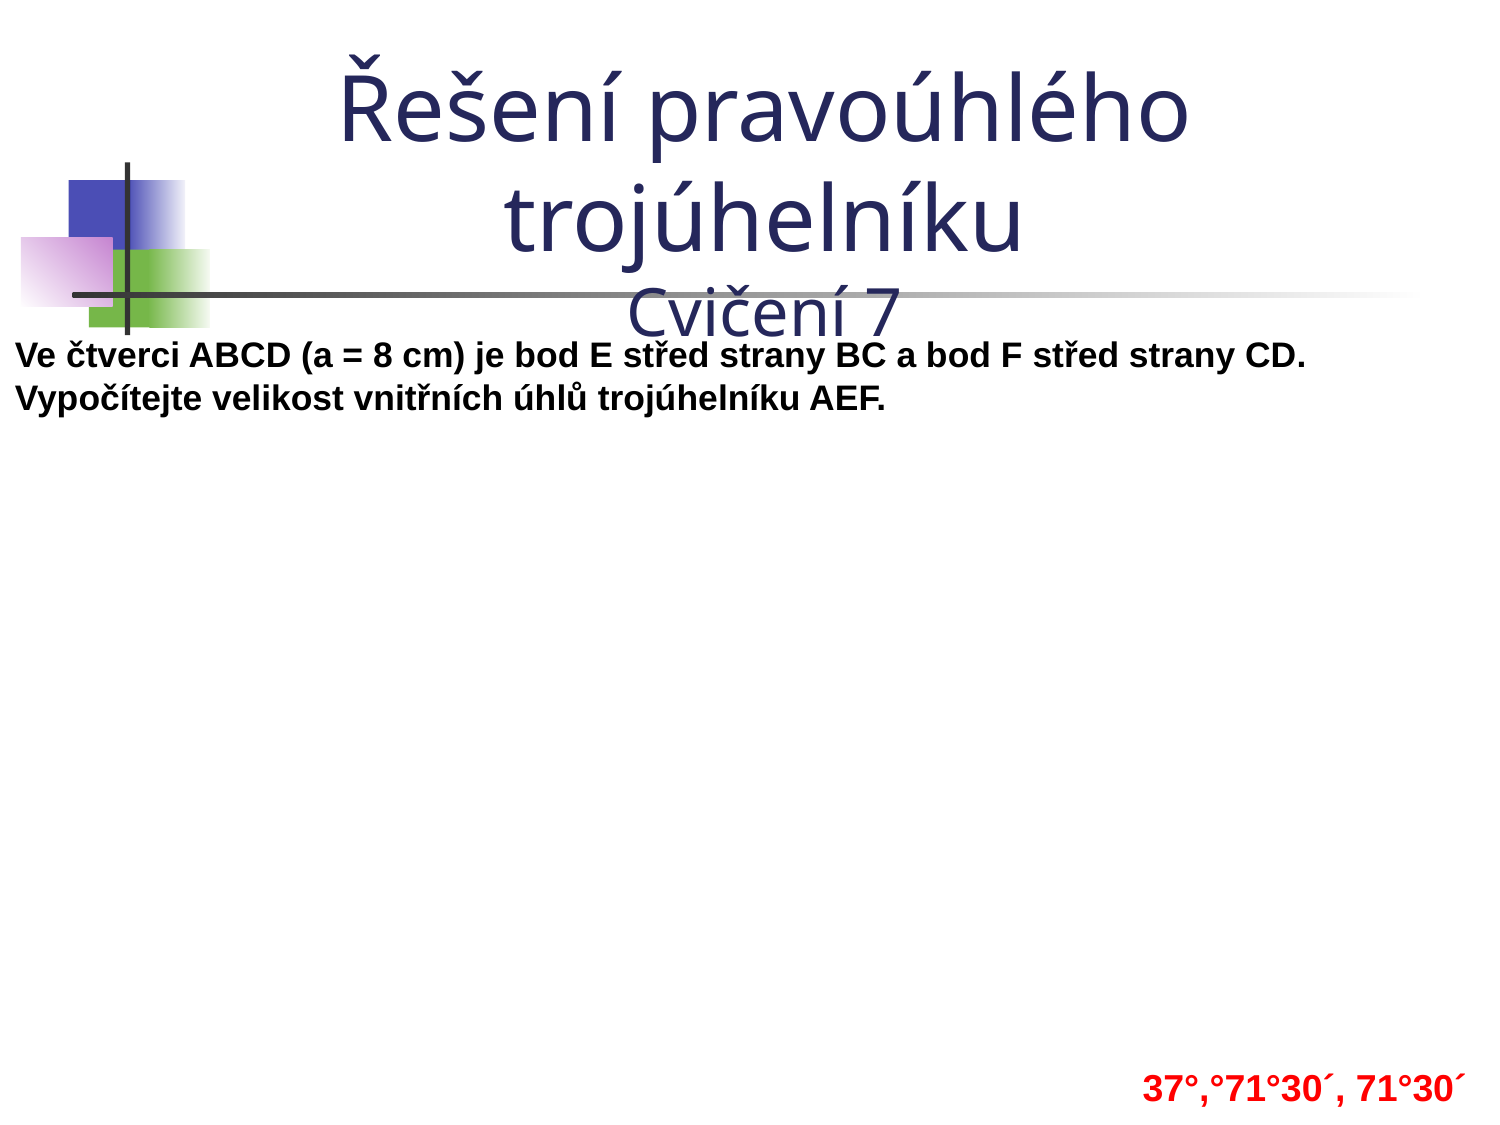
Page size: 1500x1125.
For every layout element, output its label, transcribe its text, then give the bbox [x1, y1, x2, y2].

text_box Řešení pravoúhlého trojúhelníku Cvičení 7 [59, 42, 1471, 324]
text_box 37°,°71°30´, 71°30´ [1128, 1057, 1500, 1117]
text_box Ve čtverci ABCD (a = 8 cm) je bod E střed strany BC a bod F střed strany CD. Vypočítejte velikost vnitřních úhlů trojúhelníku AEF. [0, 324, 1500, 425]
